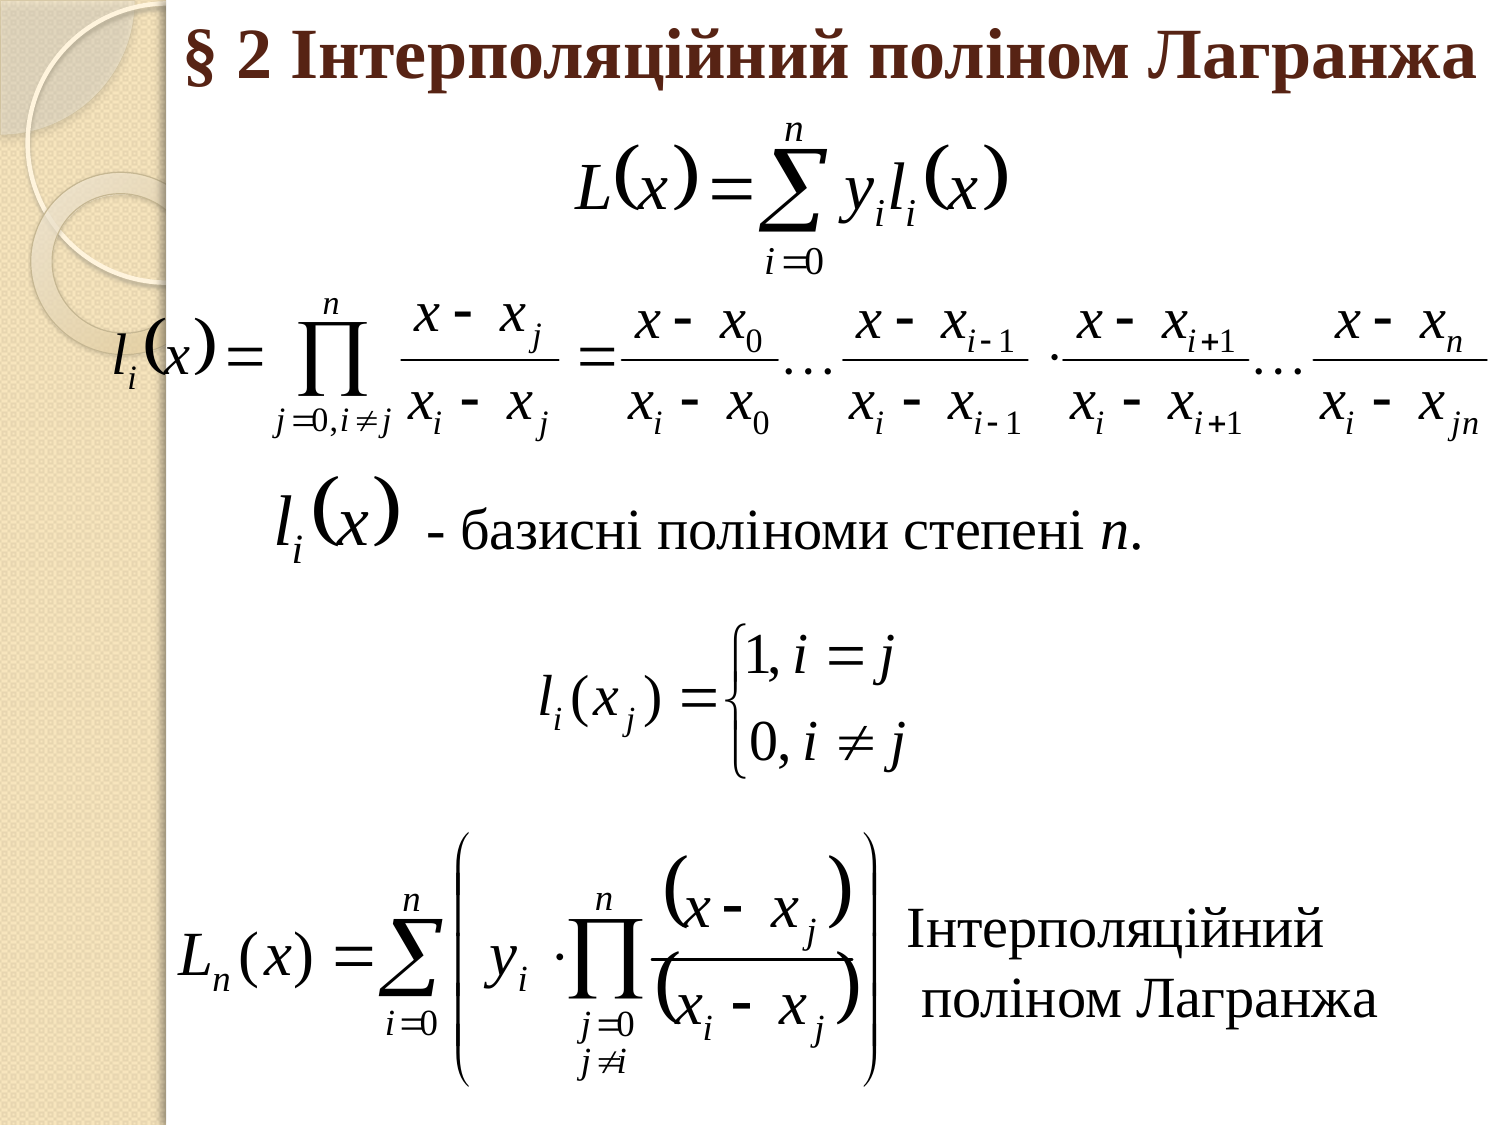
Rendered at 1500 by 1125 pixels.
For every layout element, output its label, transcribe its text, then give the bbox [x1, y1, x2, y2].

text_box - базисні поліноми степені n. [411, 483, 1159, 569]
title § 2 Інтерполяційний поліном Лагранжа [167, 75, 1500, 144]
text_box [0, 1, 1500, 75]
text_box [562, 97, 1009, 273]
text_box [167, 817, 893, 1102]
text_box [264, 473, 402, 582]
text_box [104, 276, 1500, 453]
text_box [529, 614, 922, 789]
text_box Інтерполяційний поліном Лагранжа [900, 881, 1393, 1037]
